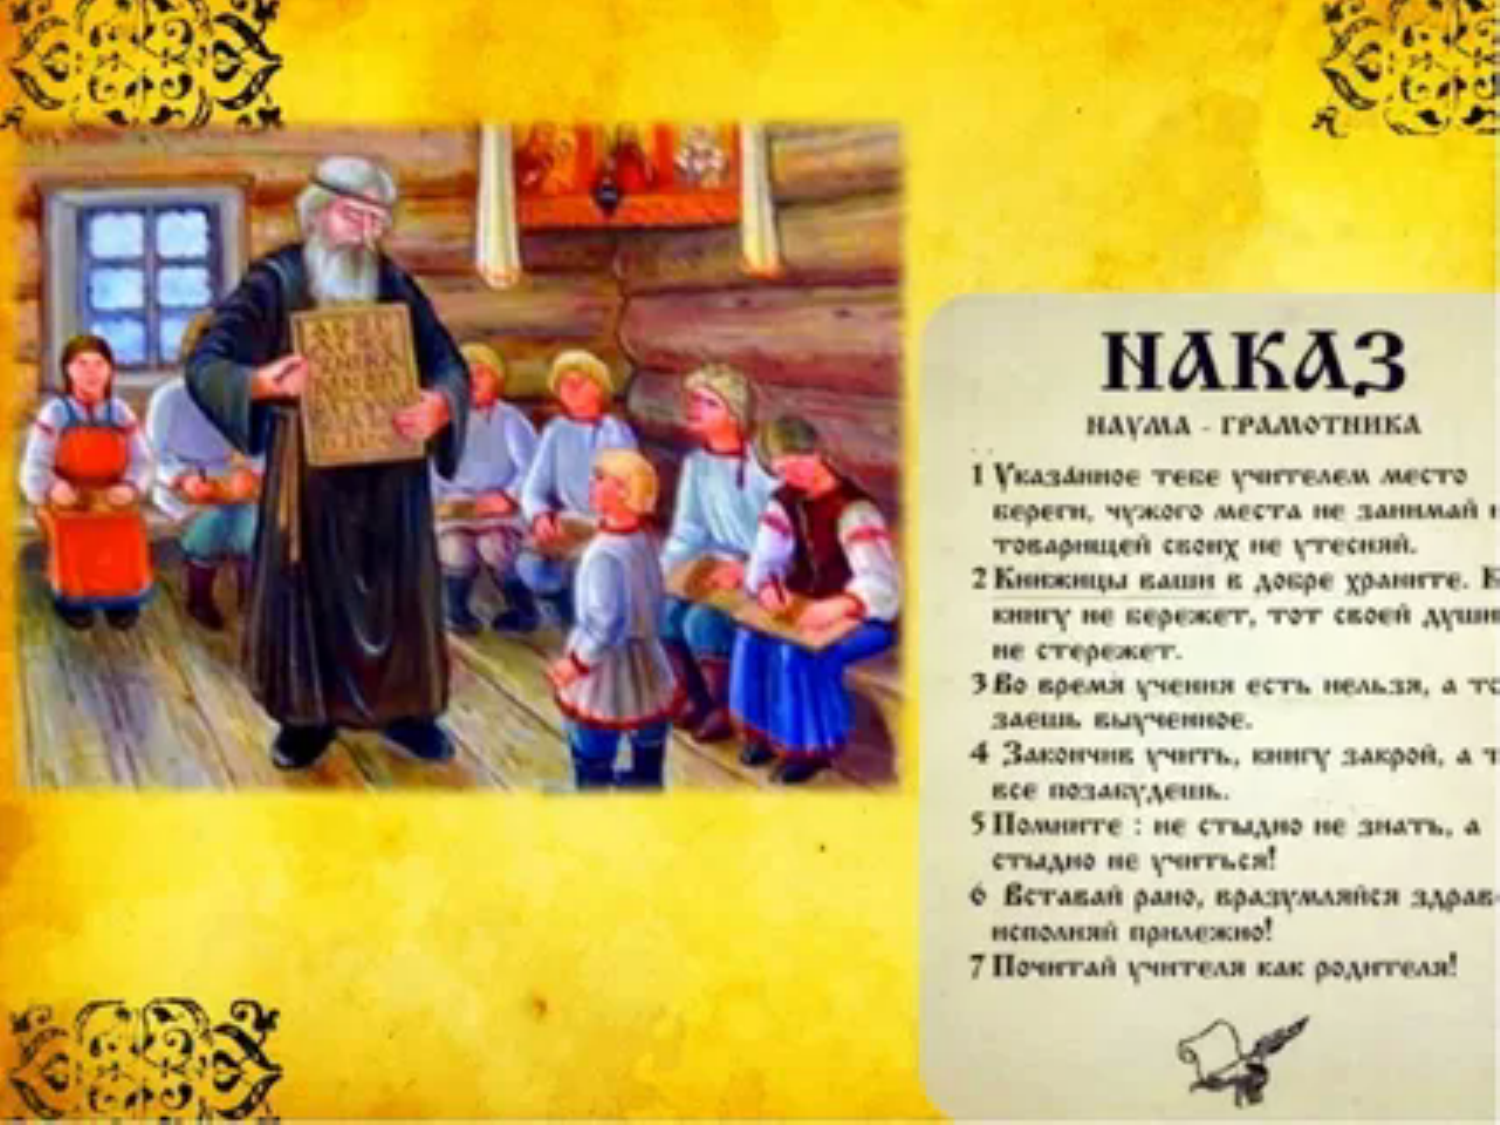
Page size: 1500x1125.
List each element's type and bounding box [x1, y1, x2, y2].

list [0, 0, 1500, 1125]
